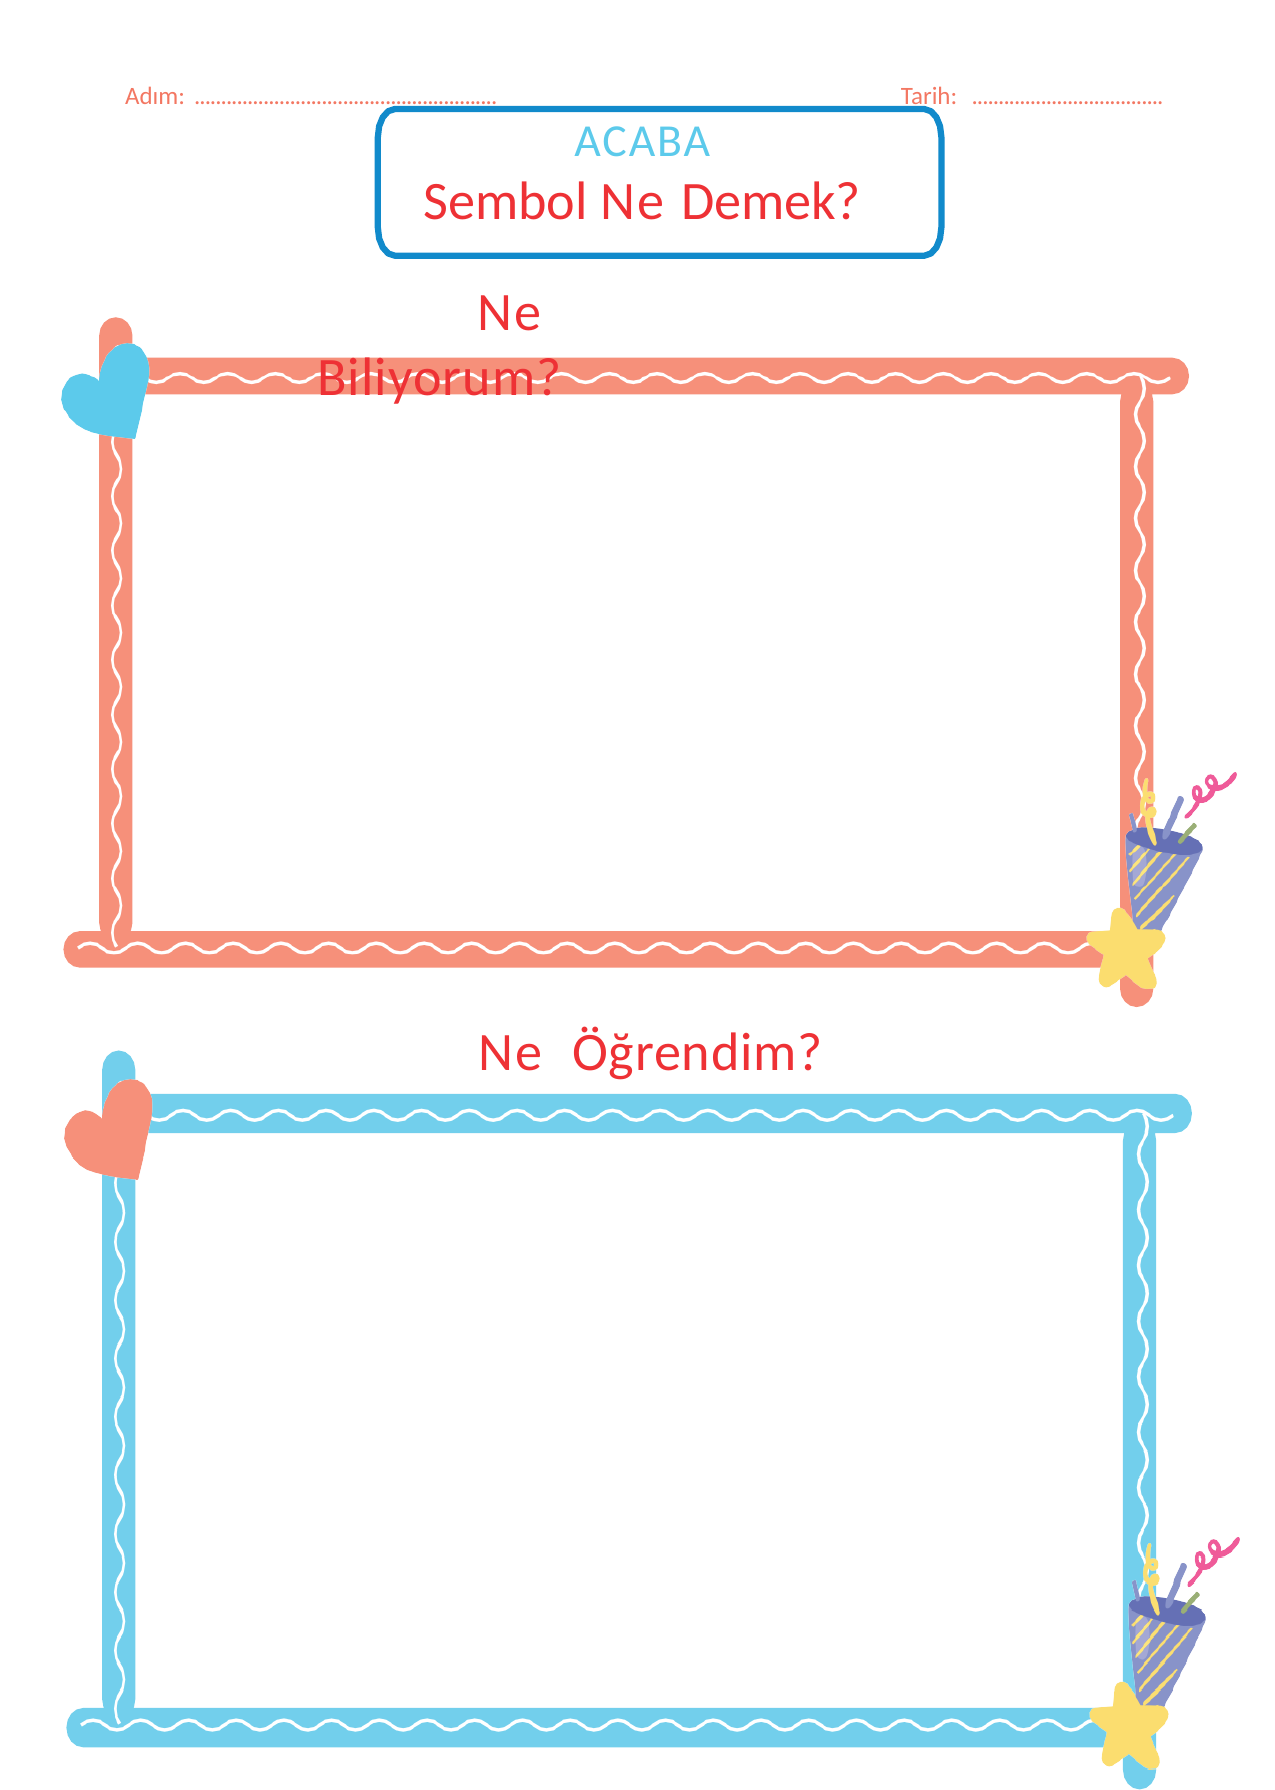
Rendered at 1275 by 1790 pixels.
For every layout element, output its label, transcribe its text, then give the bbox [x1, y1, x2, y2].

text_box Adım: ......................................................... [122, 77, 505, 110]
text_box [64, 1050, 1240, 1790]
text_box Can ıntııNe Biliyorum? [267, 273, 987, 315]
text_box ACABA Sembol Ne Demek? [277, 108, 998, 231]
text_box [61, 316, 1237, 1008]
text_box Tarih: .................................... [898, 77, 1171, 110]
text_box Ne Öğrendim? [476, 1016, 828, 1048]
text_box [377, 109, 942, 256]
